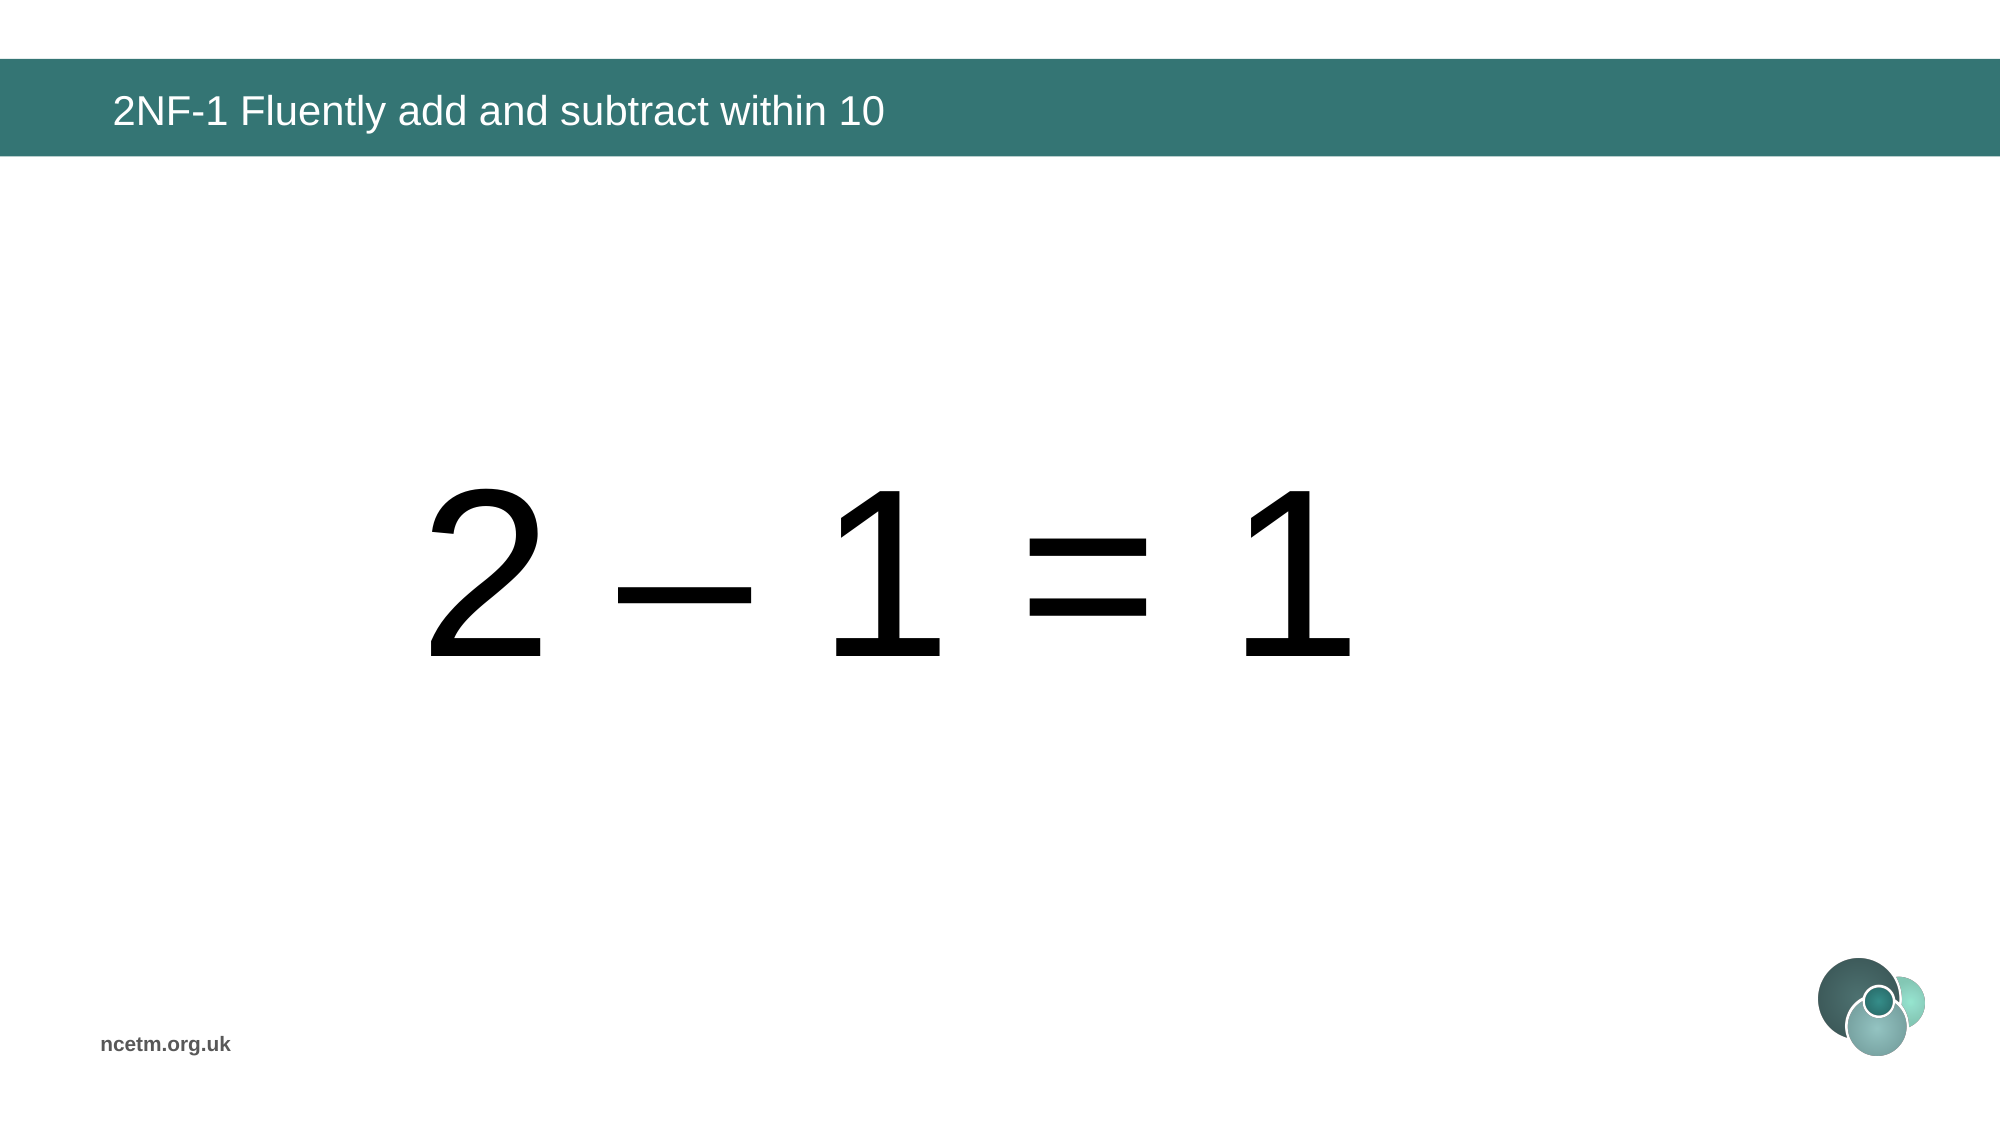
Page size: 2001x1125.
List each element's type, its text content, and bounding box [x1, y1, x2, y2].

title 2NF-1 Fluently add and subtract within 10 [97, 76, 1945, 147]
picture [1818, 958, 1925, 1056]
text_box 1 [1213, 409, 1377, 712]
text_box 2 – 1 = [404, 409, 1213, 712]
